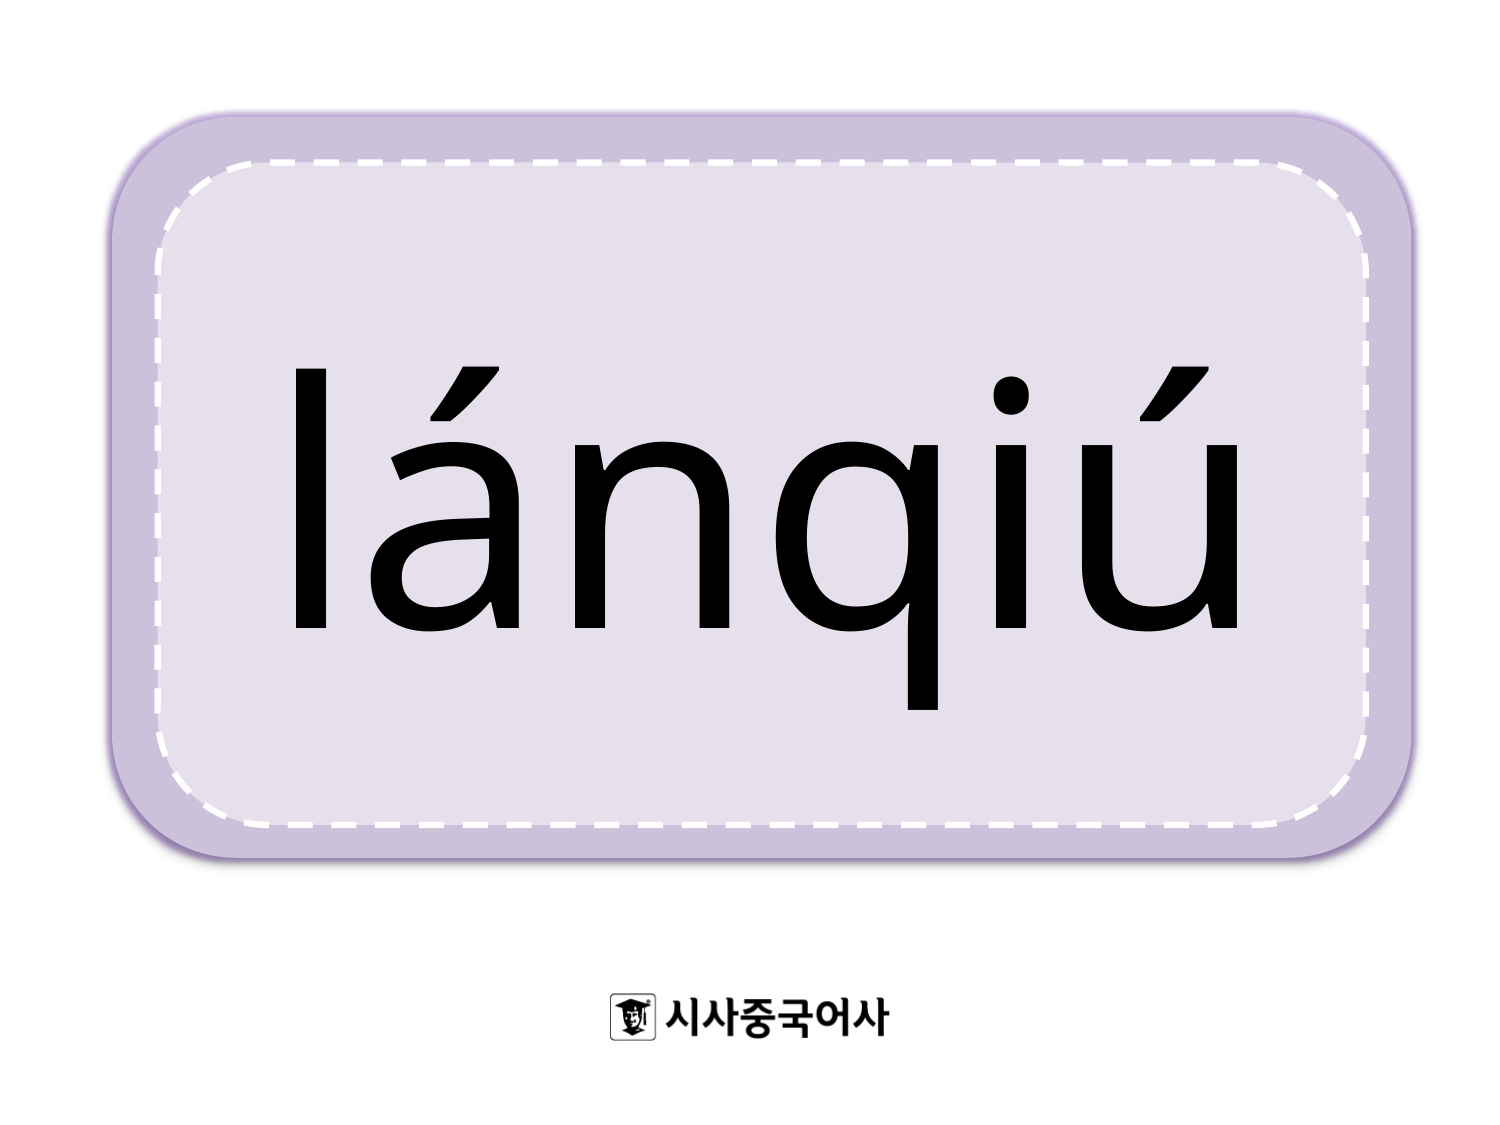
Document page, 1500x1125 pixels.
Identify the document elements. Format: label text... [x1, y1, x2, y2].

picture [602, 987, 898, 1047]
text_box lánqiú [162, 160, 1371, 824]
